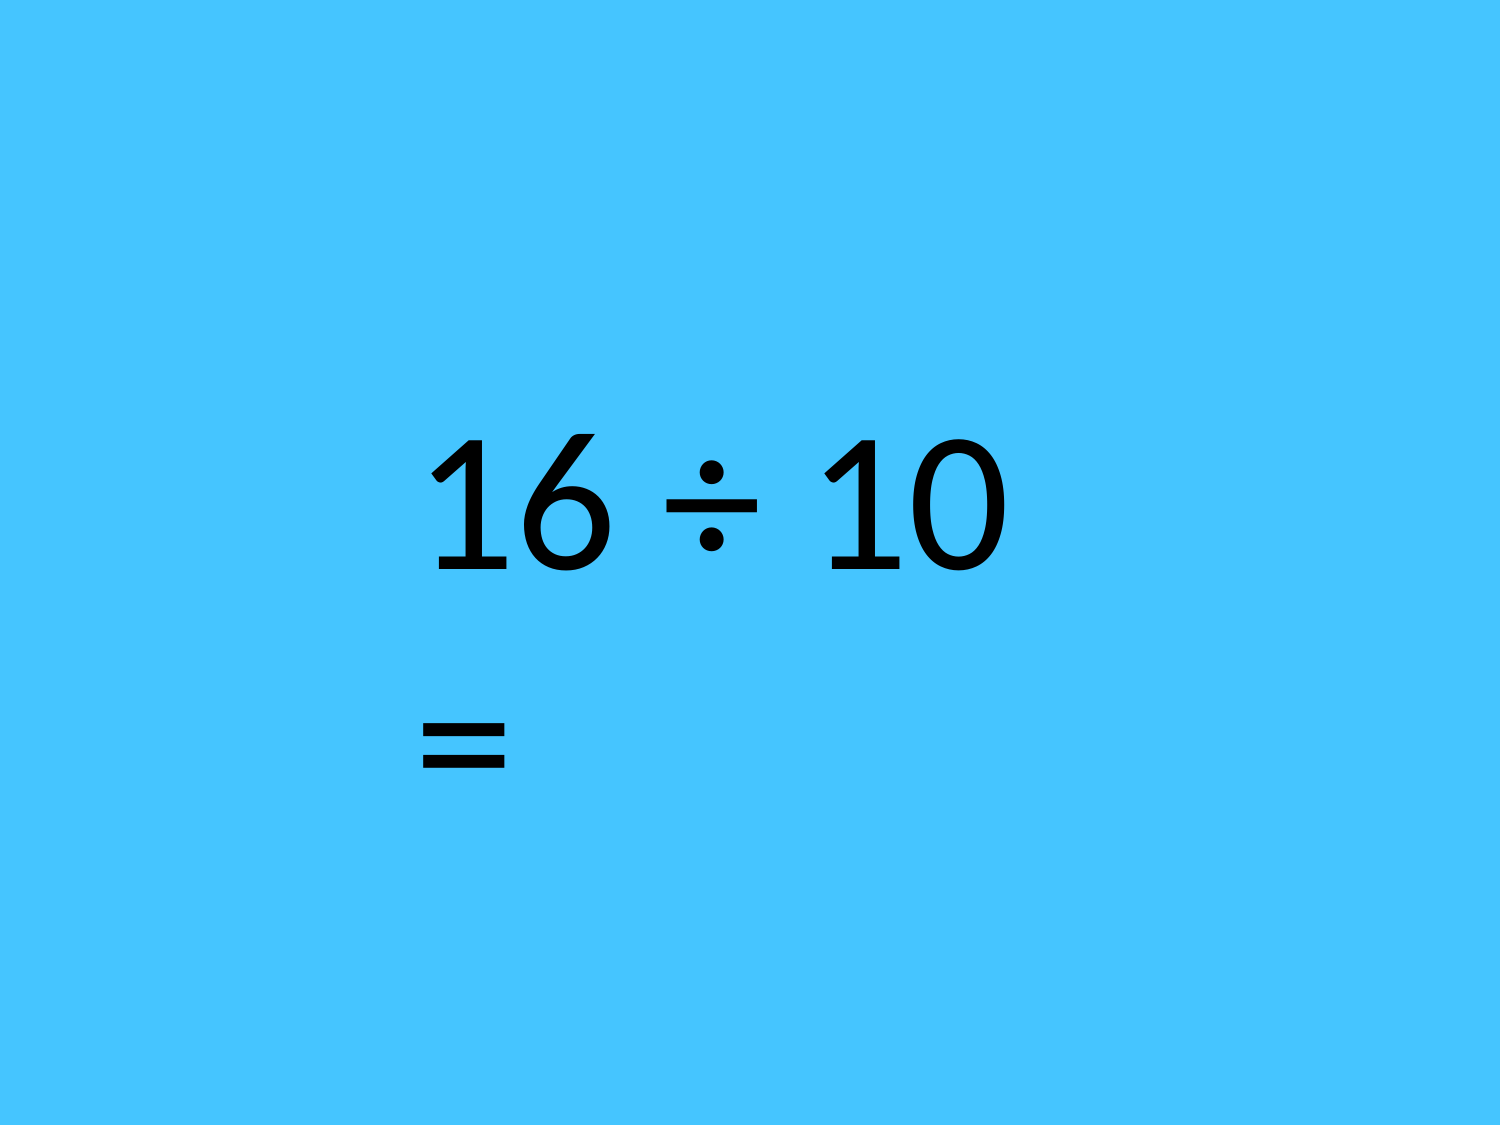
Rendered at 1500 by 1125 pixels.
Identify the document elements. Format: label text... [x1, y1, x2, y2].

text_box 16 ÷ 10 = [399, 362, 1138, 858]
